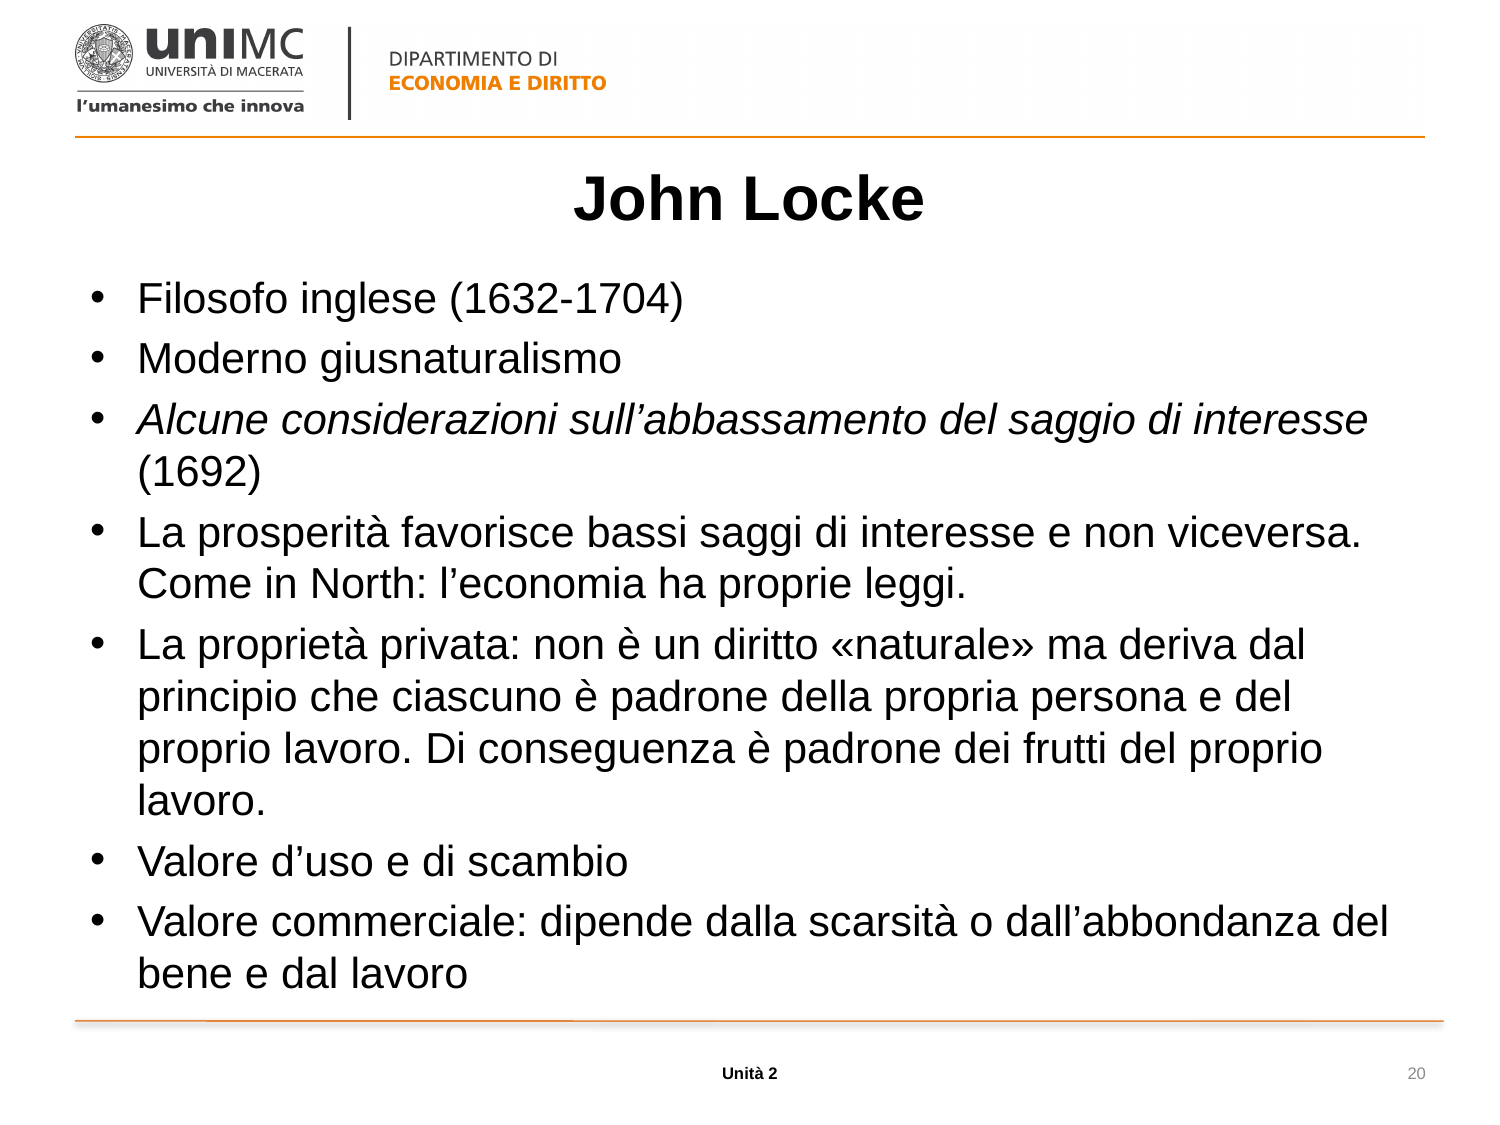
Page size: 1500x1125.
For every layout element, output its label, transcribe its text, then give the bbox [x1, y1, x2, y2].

picture [75, 24, 1425, 138]
slide_number 20 [1091, 1042, 1442, 1103]
footer Unità 2 [512, 1042, 988, 1103]
title John Locke [75, 149, 1425, 241]
list Filosofo inglese (1632-1704) Moderno giusnaturalismo Alcune considerazioni sull’abbassamento del saggio di interesse (1692) La prosperità favorisce bassi saggi di interesse e non viceversa. Come in North: l’economia ha proprie leggi. La proprietà privata: non è un diritto «naturale» ma deriva dal principio che ciascuno è padrone della propria persona e del proprio lavoro. Di conseguenza è padrone dei frutti del proprio lavoro. Valore d’uso e di scambio Valore commerciale: dipende dalla scarsità o dall’abbondanza del bene e dal lavoro [75, 262, 1425, 1005]
